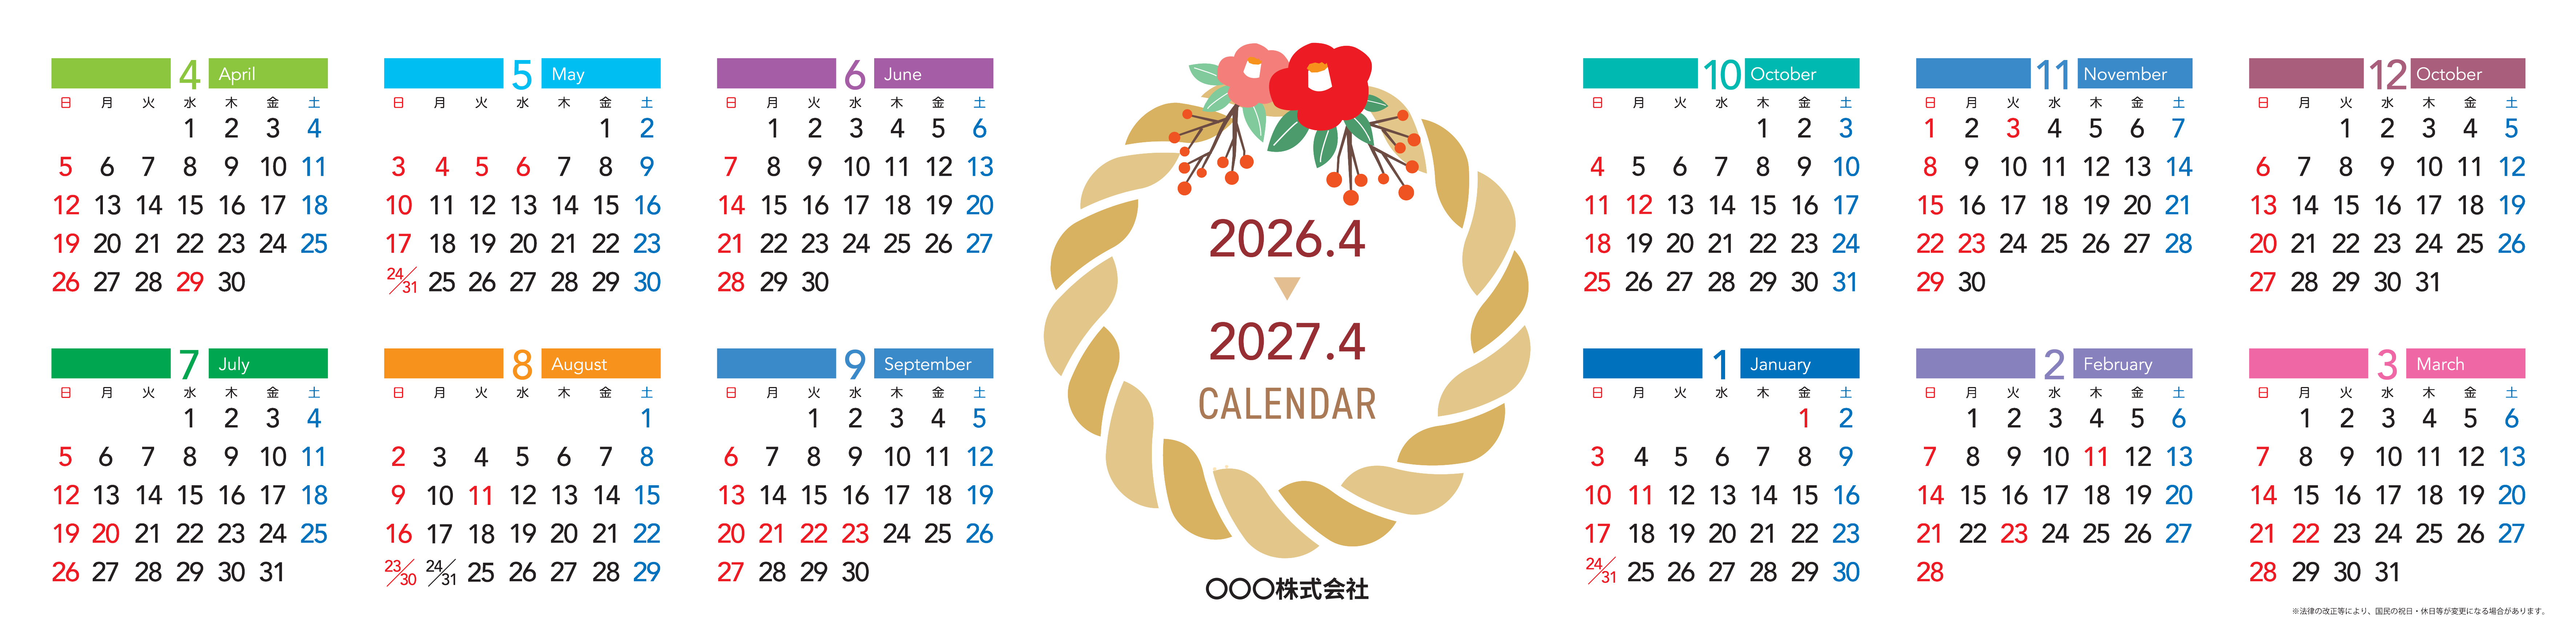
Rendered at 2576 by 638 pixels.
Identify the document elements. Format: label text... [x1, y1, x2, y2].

picture [2293, 607, 2544, 615]
picture [577, 72, 584, 84]
picture [568, 72, 575, 80]
picture [1044, 43, 1531, 558]
picture [51, 58, 993, 587]
picture [1583, 58, 2525, 585]
picture [553, 68, 565, 80]
text_box 〇〇〇株式会社 [1203, 572, 1374, 603]
